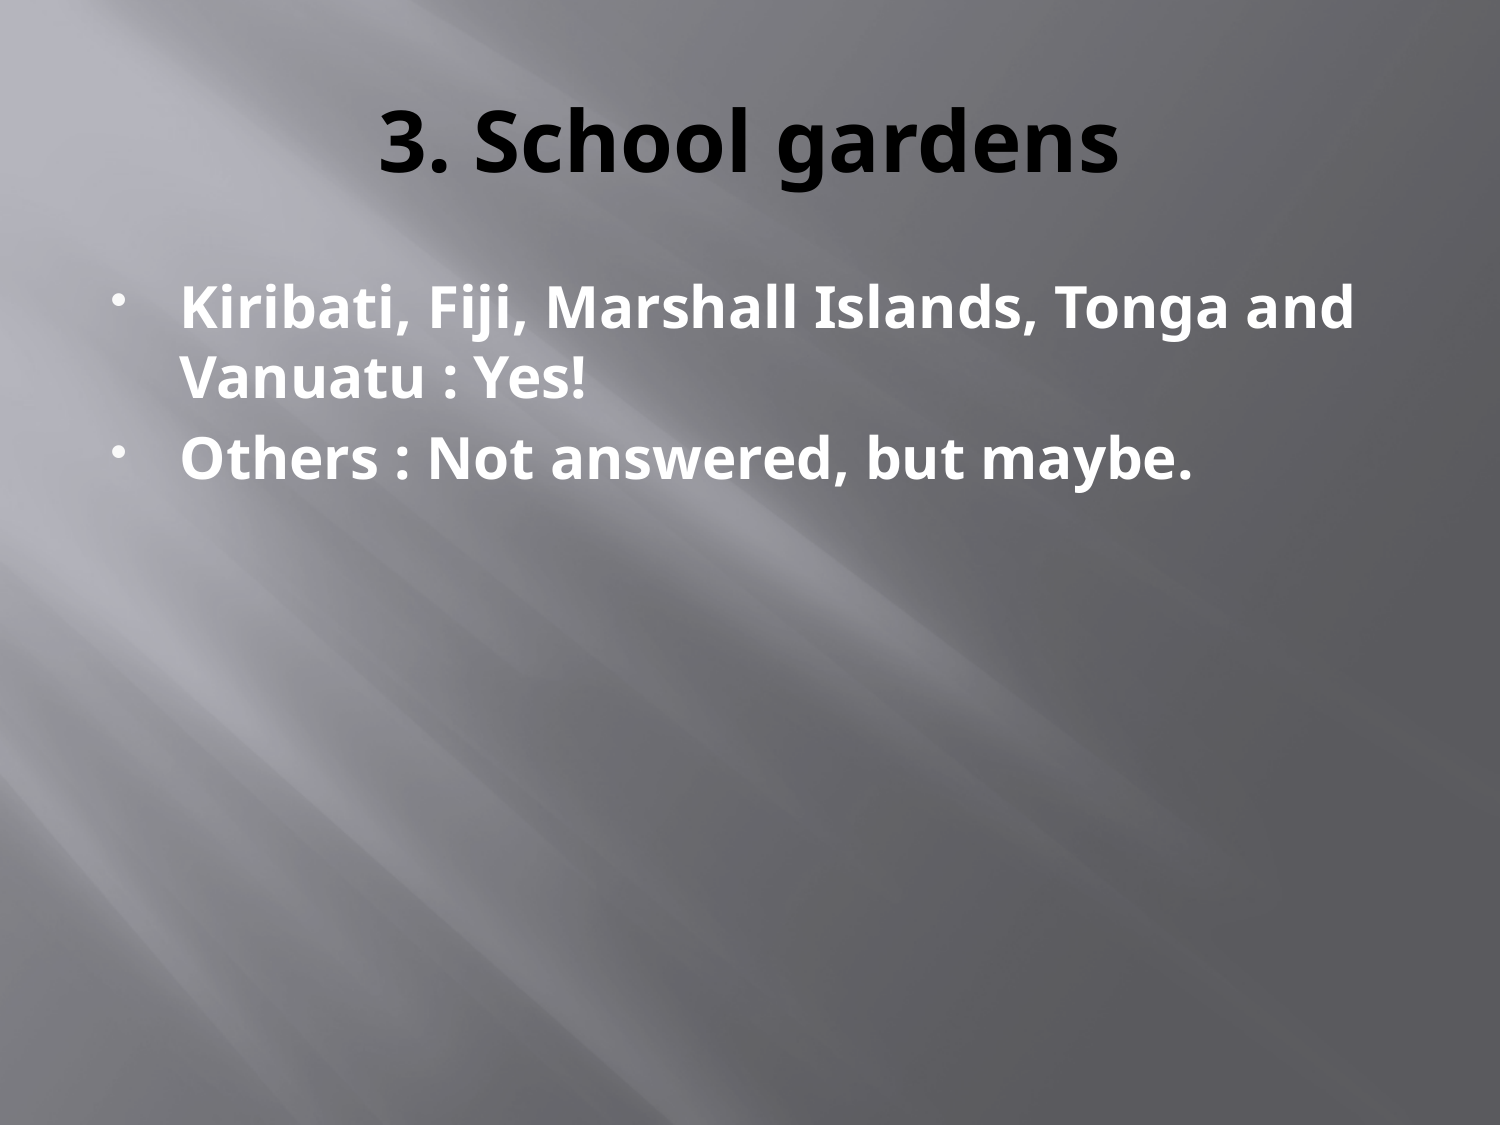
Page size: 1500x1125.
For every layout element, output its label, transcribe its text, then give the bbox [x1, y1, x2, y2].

list Kiribati, Fiji, Marshall Islands, Tonga and Vanuatu : Yes! Others : Not answered, but maybe. [75, 262, 1425, 1035]
title 3. School gardens [75, 45, 1425, 233]
